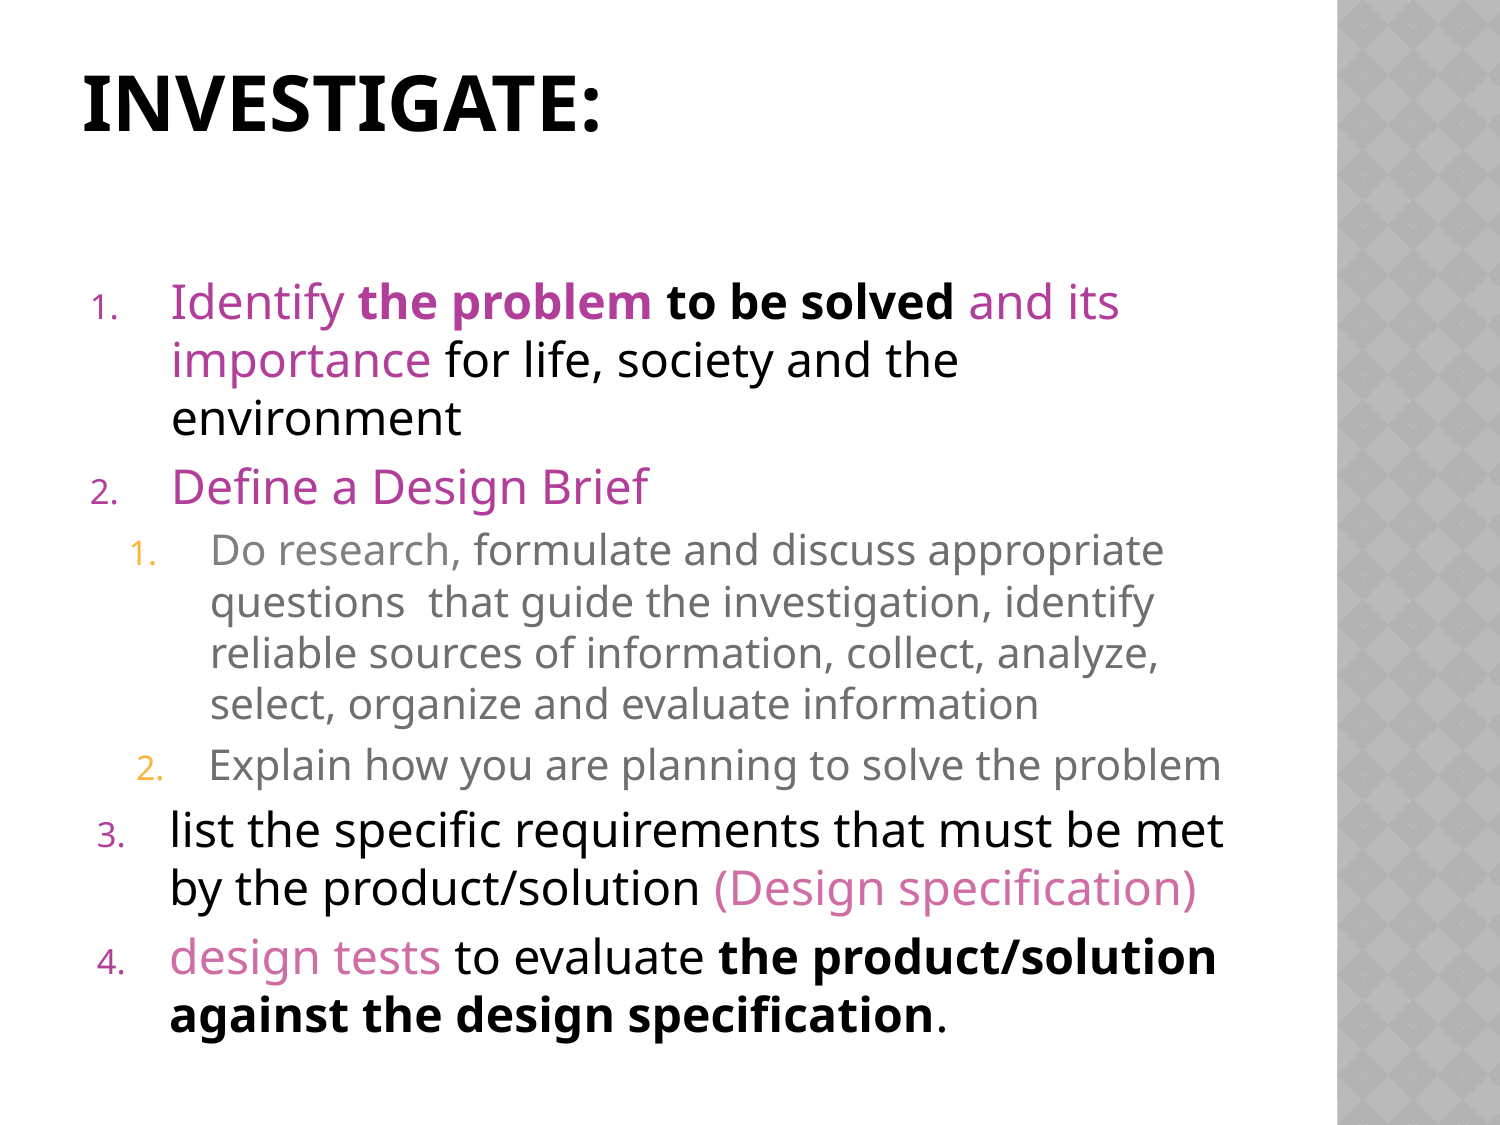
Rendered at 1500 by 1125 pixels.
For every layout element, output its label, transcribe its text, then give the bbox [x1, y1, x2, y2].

list Identify the problem to be solved and its importance for life, society and the environment Define a Design Brief Do research, formulate and discuss appropriate questions that guide the investigation, identify reliable sources of information, collect, analyze, select, organize and evaluate information Explain how you are planning to solve the problem list the specific requirements that must be met by the product/solution (Design specification) design tests to evaluate the product/solution against the design specification. [75, 264, 1263, 1059]
title INVESTIGATE: [75, 52, 1263, 240]
